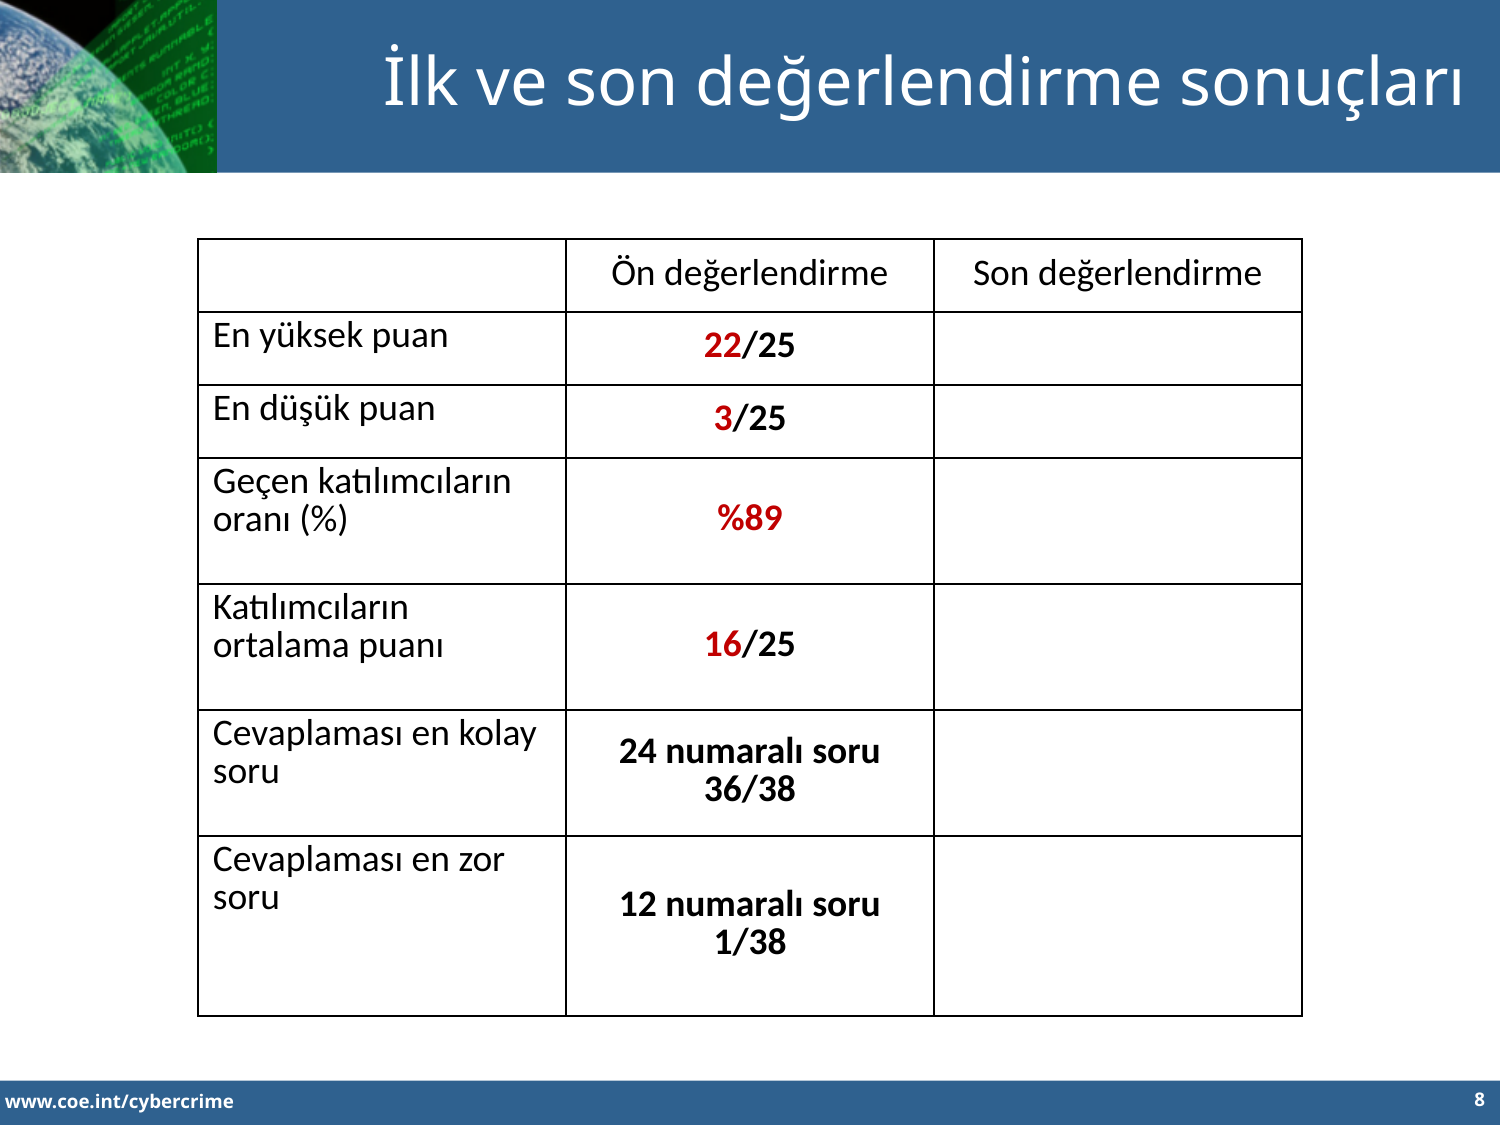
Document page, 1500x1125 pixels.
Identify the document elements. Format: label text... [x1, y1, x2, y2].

table_cell 24 numaralı soru 36/38 [567, 711, 933, 835]
table_cell Cevaplaması en kolay soru [199, 711, 565, 835]
table_cell [935, 313, 1301, 384]
table_cell Geçen katılımcıların oranı (%) [199, 459, 565, 583]
picture [0, 1, 217, 173]
table_cell En düşük puan [199, 386, 565, 457]
table_cell 16/25 [567, 585, 933, 709]
table_header [199, 240, 565, 311]
table_cell 12 numaralı soru 1/38 [567, 837, 933, 1015]
table_cell Cevaplaması en zor soru [199, 837, 565, 1015]
table_cell 22/25 [567, 313, 933, 384]
table_cell [935, 711, 1301, 835]
table_cell [935, 386, 1301, 457]
table_cell %89 [567, 459, 933, 583]
table_cell [935, 459, 1301, 583]
table_cell [935, 837, 1301, 1015]
table_cell 3/25 [567, 386, 933, 457]
table_header Ön değerlendirme [567, 240, 933, 311]
table_cell Katılımcıların ortalama puanı [199, 585, 565, 709]
table_cell [935, 585, 1301, 709]
text_box İlk ve son değerlendirme sonuçları [230, 31, 1483, 126]
table_header Son değerlendirme [935, 240, 1301, 311]
table_cell En yüksek puan [199, 313, 565, 384]
